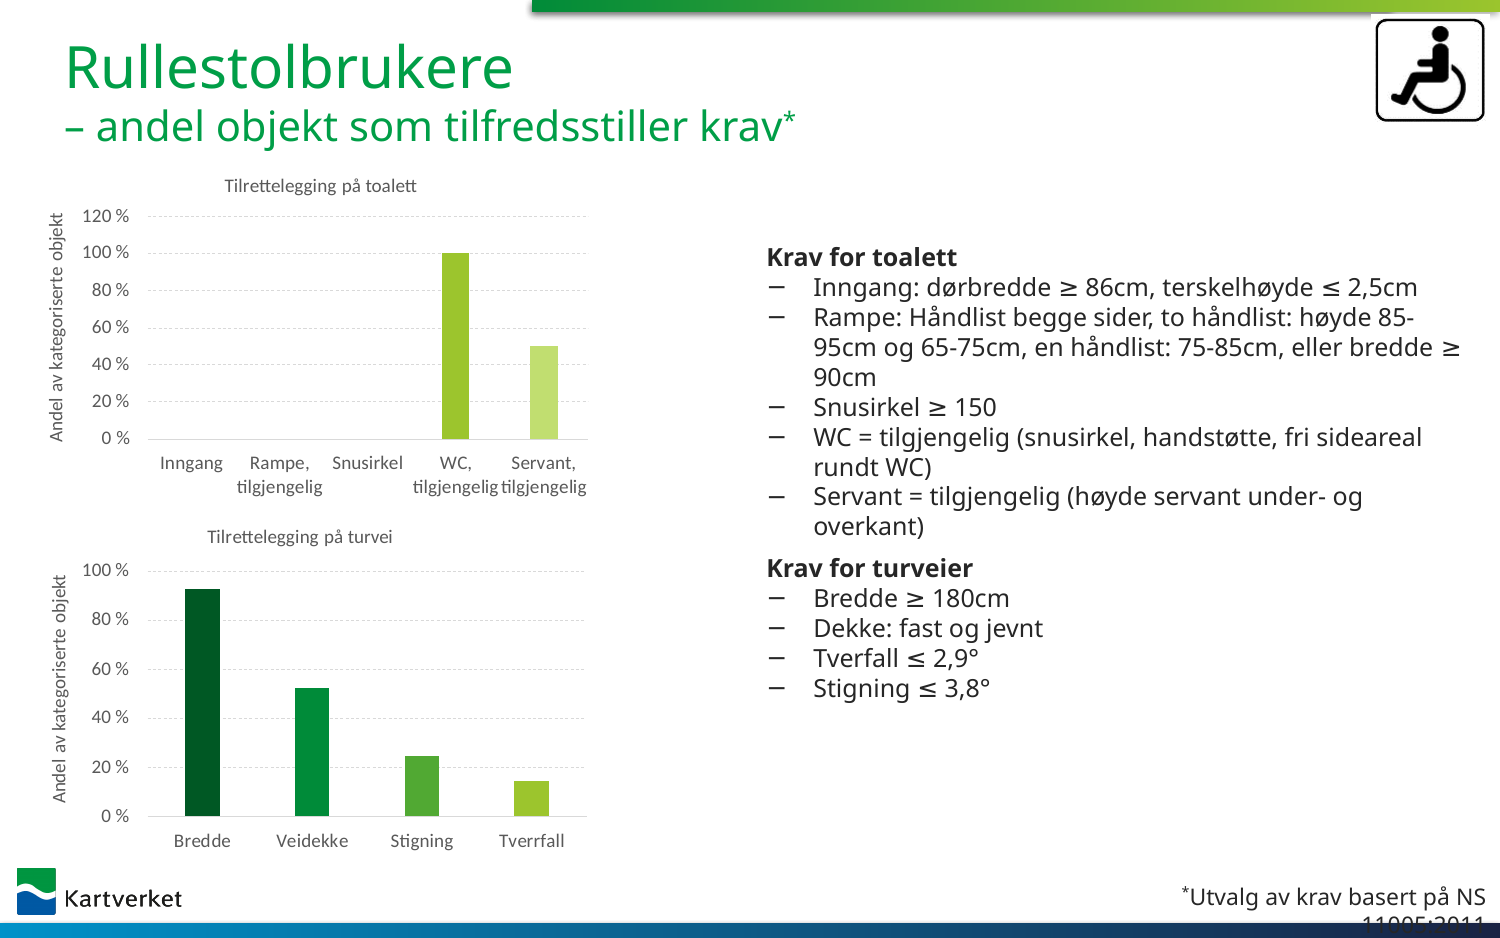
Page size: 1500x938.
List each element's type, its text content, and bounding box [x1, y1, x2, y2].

text_box Rullestolbrukere – andel objekt som tilfredsstiller krav* [49, 14, 1431, 158]
picture [41, 520, 598, 859]
picture [41, 166, 599, 505]
picture [1371, 13, 1491, 127]
text_box Krav for turveier Bredde ≥ 180cm Dekke: fast og jevnt Tverfall ≤ 2,9° Stigning ≤ 3,8° [751, 545, 1483, 710]
text_box *Utvalg av krav basert på NS 11005:2011 [1068, 873, 1500, 938]
text_box Krav for toalett Inngang: dørbredde ≥ 86cm, terskelhøyde ≤ 2,5cm Rampe: Håndlist begge sider, to håndlist: høyde 85-95cm og 65-75cm, en håndlist: 75-85cm, eller bredde ≥ 90cm Snusirkel ≥ 150 WC = tilgjengelig (snusirkel, handstøtte, fri sideareal rundt WC) Servant = tilgjengelig (høyde servant under- og overkant) [751, 234, 1483, 545]
